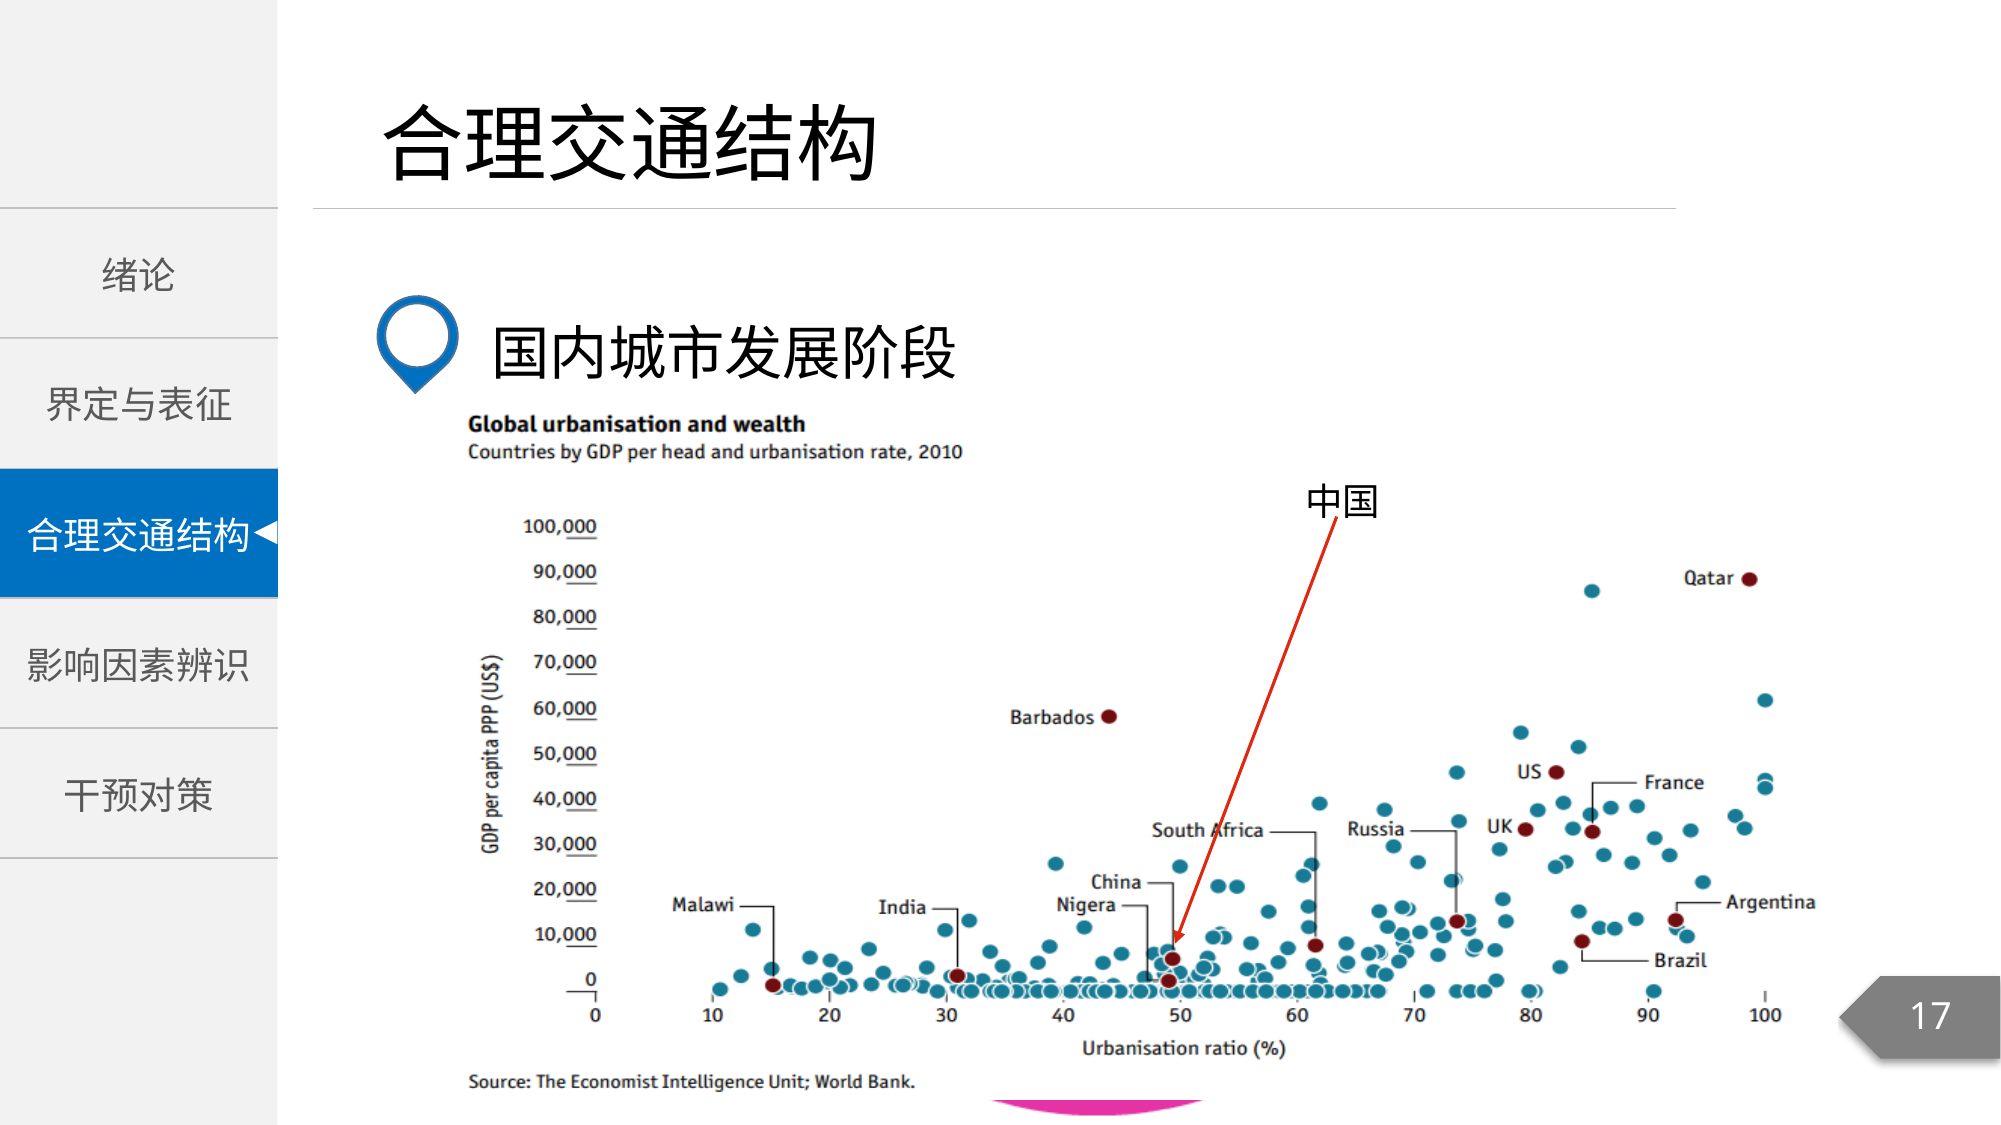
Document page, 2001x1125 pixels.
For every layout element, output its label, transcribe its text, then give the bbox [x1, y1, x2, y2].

picture [426, 392, 1838, 1122]
text_box 国内城市发展阶段 [476, 308, 973, 394]
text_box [377, 296, 458, 377]
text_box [1174, 516, 1337, 944]
